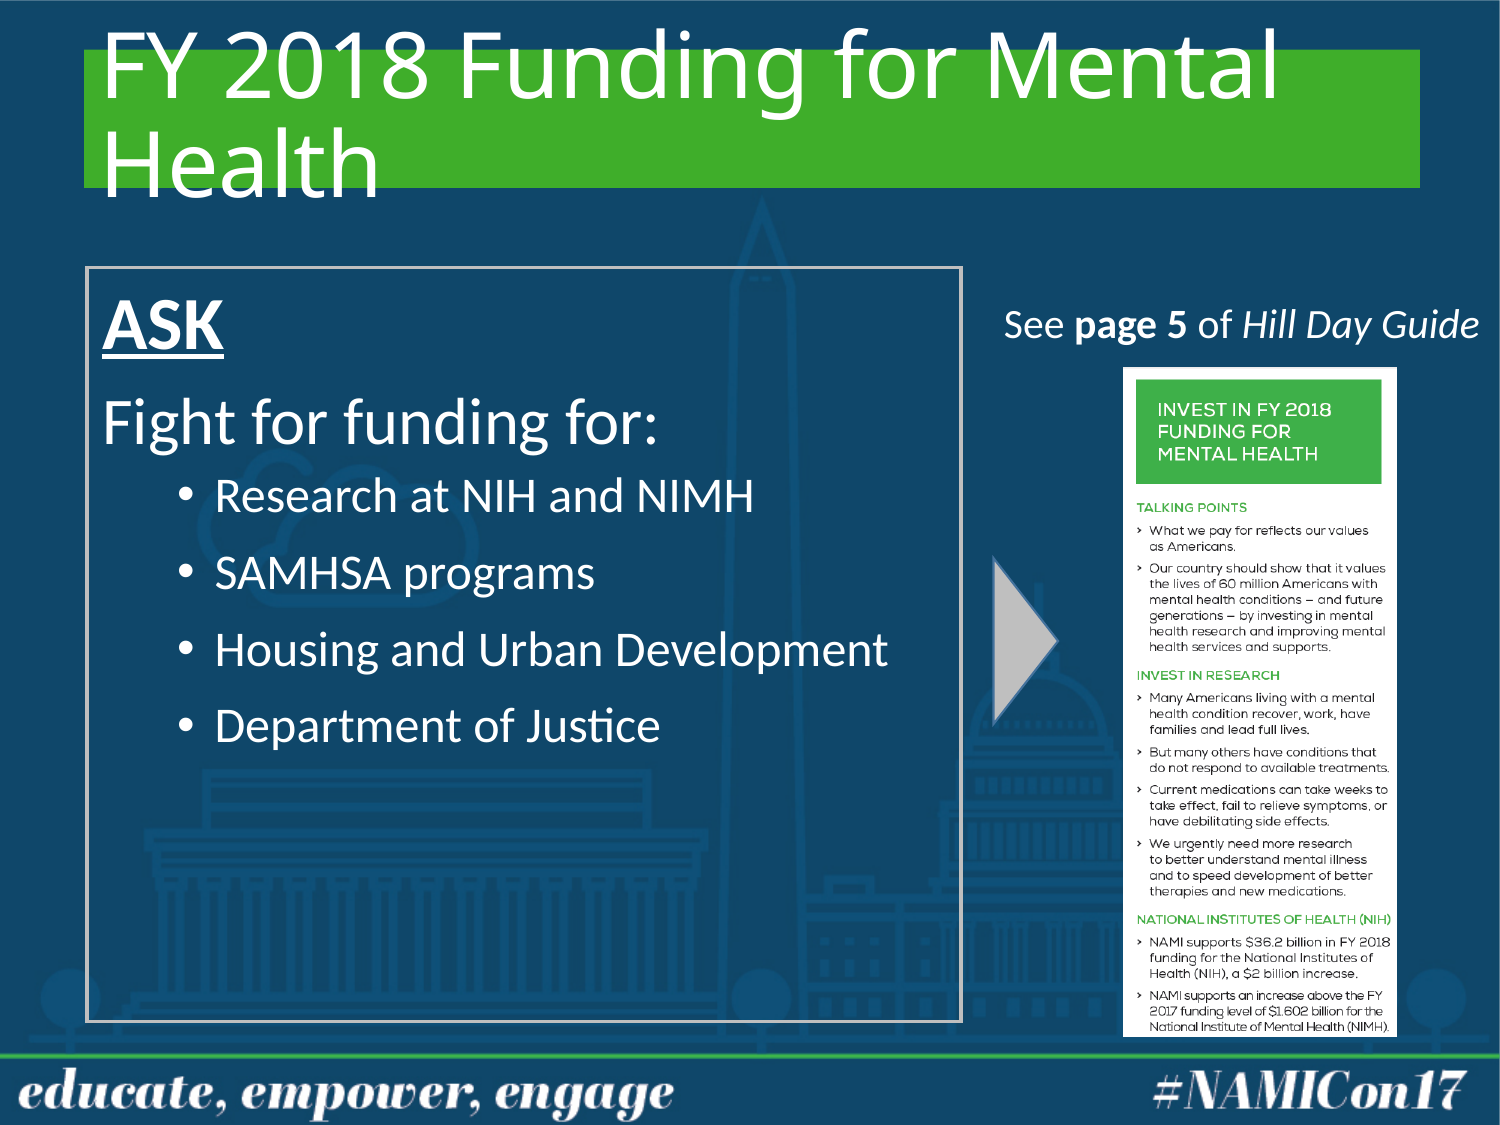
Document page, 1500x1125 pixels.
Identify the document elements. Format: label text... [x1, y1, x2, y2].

text_box [86, 266, 962, 1022]
picture [0, 0, 1500, 1125]
title FY 2018 Funding for Mental Health [84, 49, 1420, 188]
list ASK Fight for funding for: Research at NIH and NIMH SAMHSA programs Housing and Urban Development Department of Justice [962, 277, 968, 1005]
text_box See page 5 of Hill Day Guide [967, 289, 1500, 355]
text_box [992, 555, 1060, 728]
